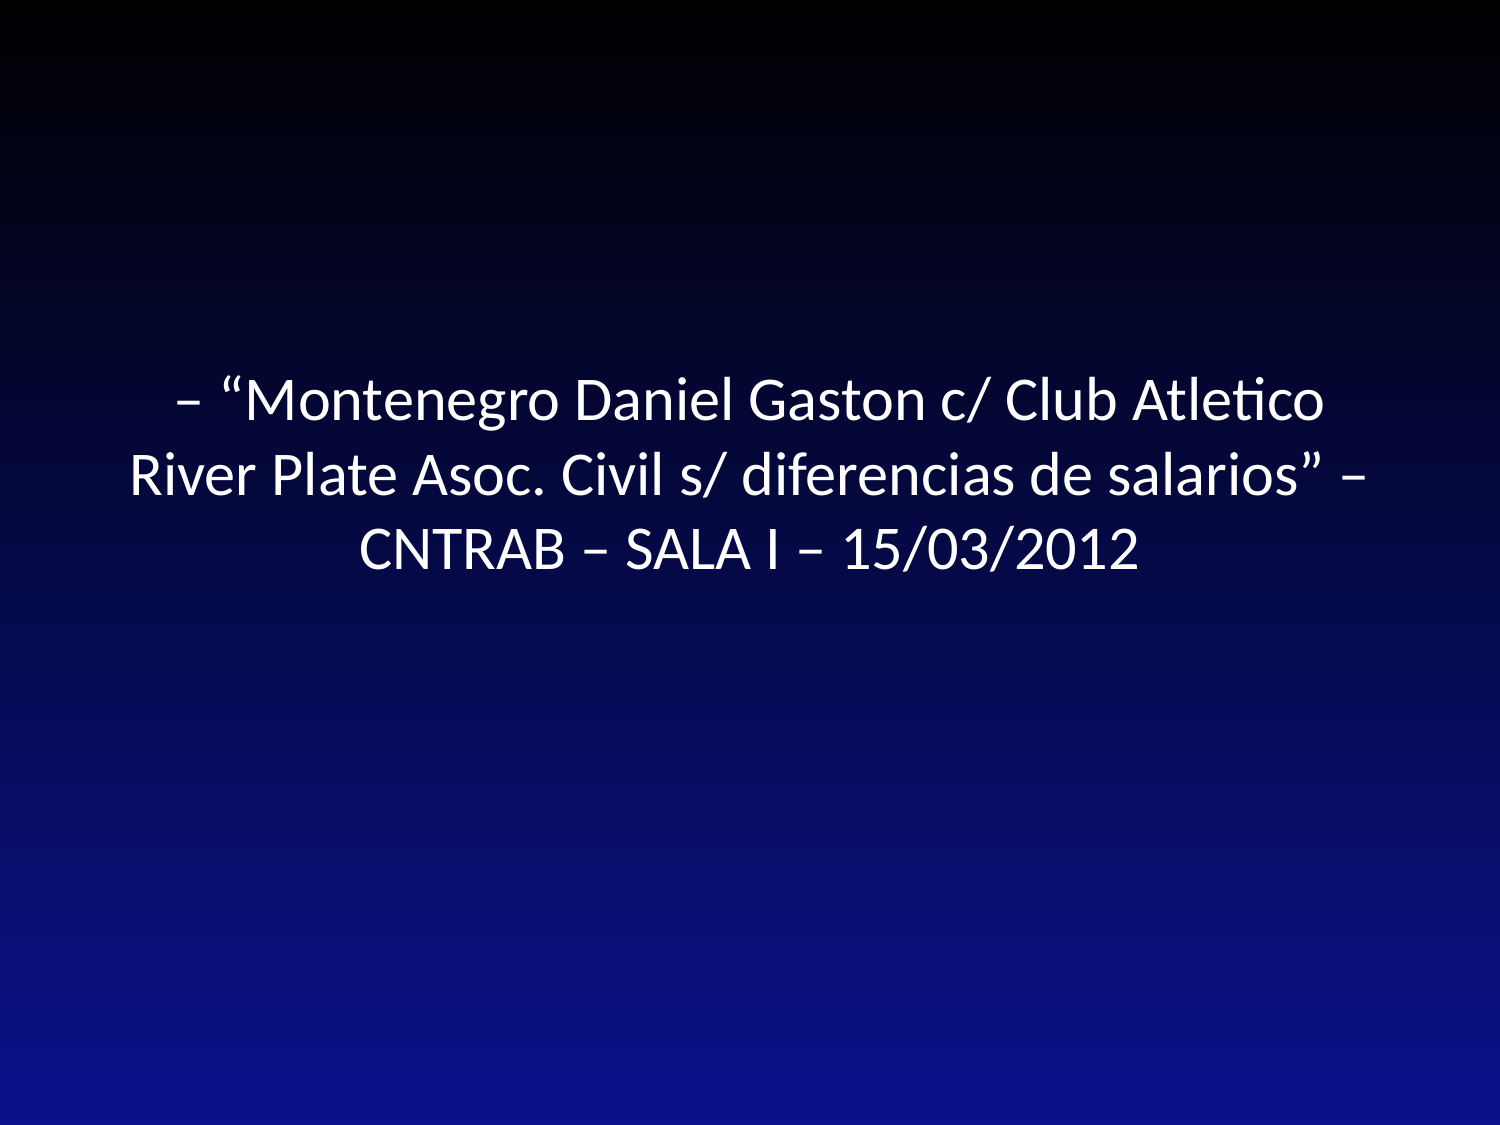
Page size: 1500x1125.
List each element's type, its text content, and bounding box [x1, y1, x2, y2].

title – “Montenegro Daniel Gaston c/ Club Atletico River Plate Asoc. Civil s/ diferencias de salarios” – CNTRAB – SALA I – 15/03/2012 [112, 349, 1388, 591]
